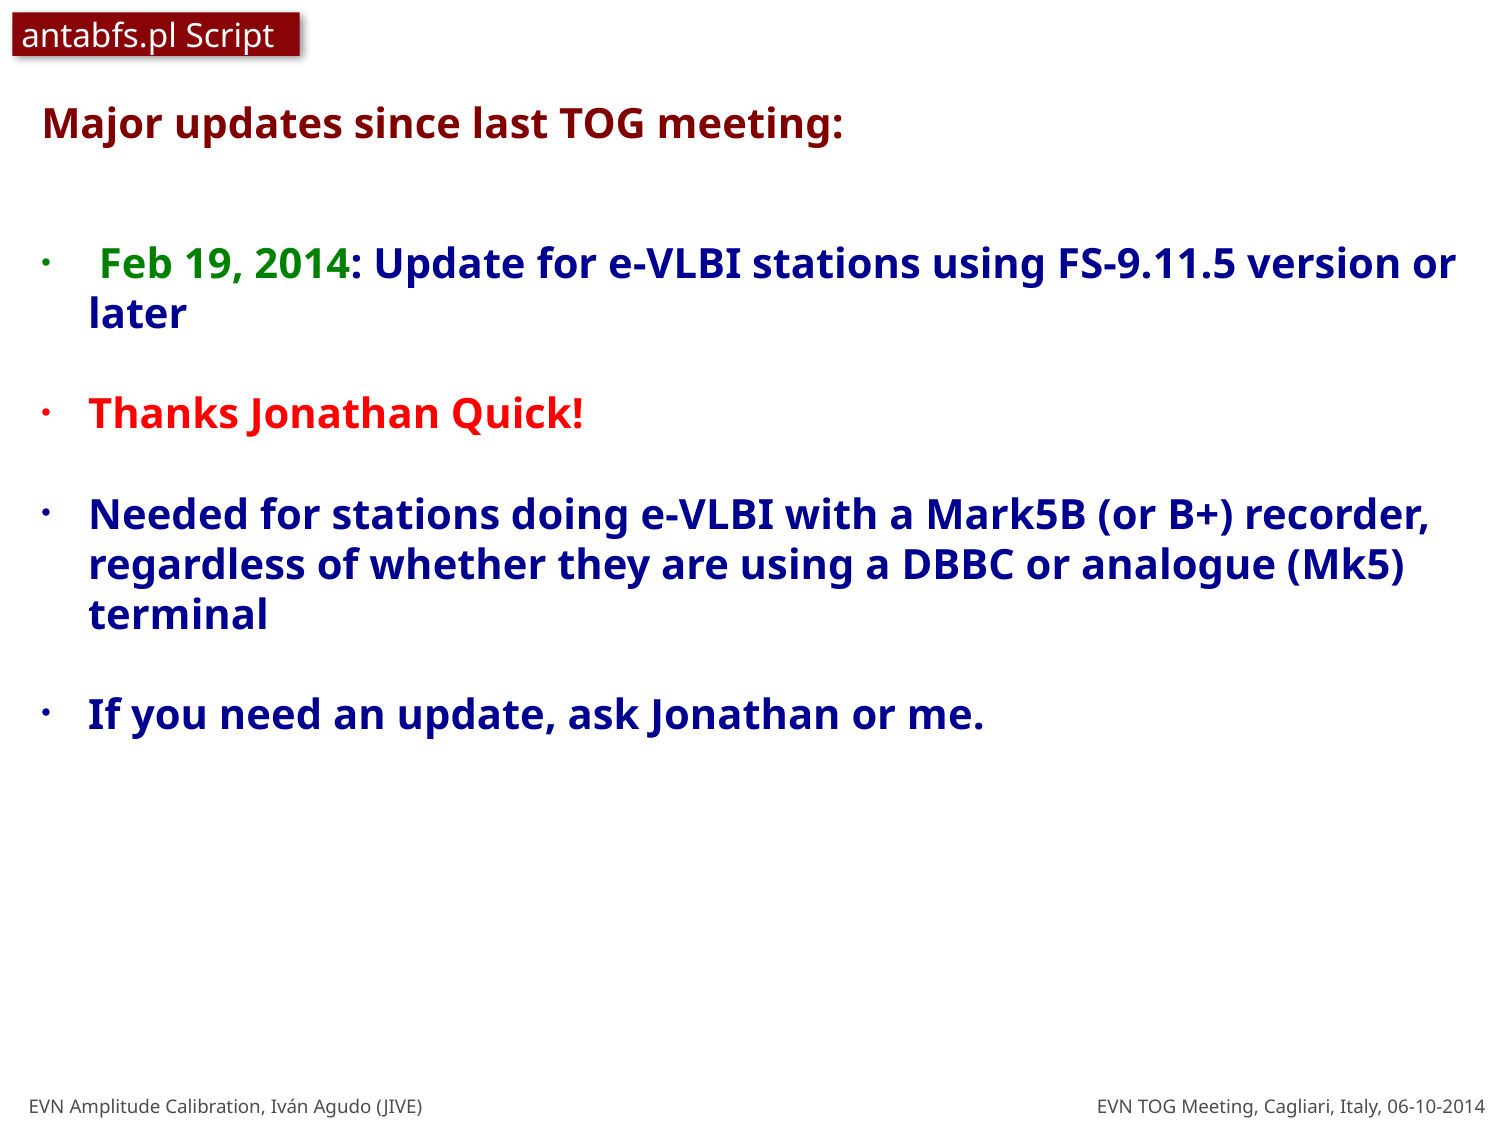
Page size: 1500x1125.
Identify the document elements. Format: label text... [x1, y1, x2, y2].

text_box antabfs.pl Script [12, 12, 300, 56]
text_box Major updates since last TOG meeting: Feb 19, 2014: Update for e-VLBI stations using FS-9.11.5 version or later Thanks Jonathan Quick! Needed for stations doing e-VLBI with a Mark5B (or B+) recorder, regardless of whether they are using a DBBC or analogue (Mk5) terminal If you need an update, ask Jonathan or me. [26, 89, 1481, 745]
text_box EVN Amplitude Calibration, Iván Agudo (JIVE) EVN TOG Meeting, Cagliari, Italy, 06-10-2014 [0, 1087, 1500, 1125]
